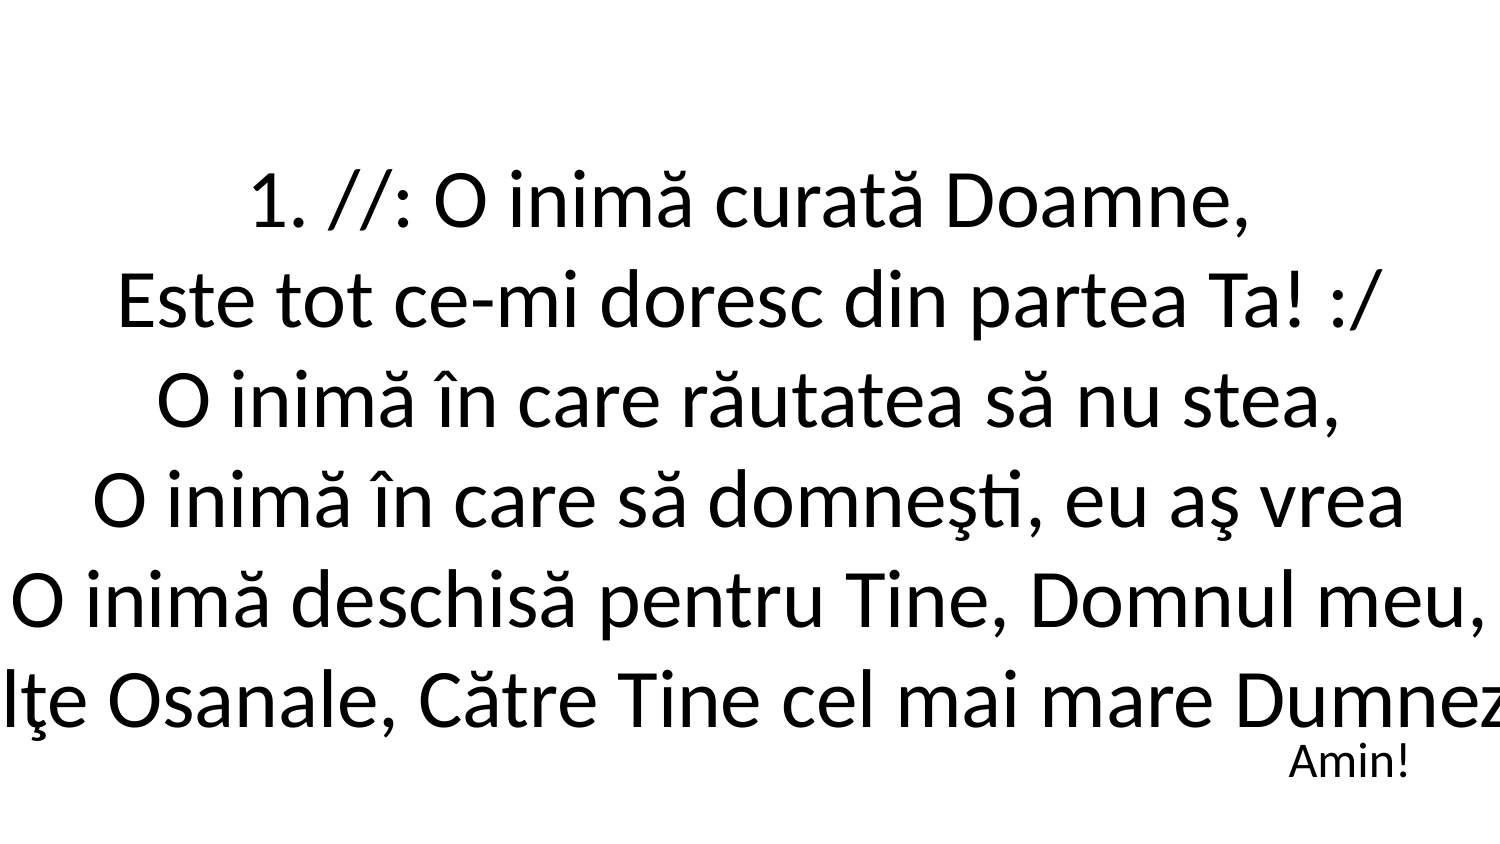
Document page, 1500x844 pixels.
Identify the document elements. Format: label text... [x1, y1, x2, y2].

text_box 1. //: O inimă curată Doamne, Este tot ce-mi doresc din partea Ta! :/ O inimă în care răutatea să nu stea, O inimă în care să domneşti, eu aş vrea O inimă deschisă pentru Tine, Domnul meu, Să înalţe Osanale, Către Tine cel mai mare Dumnezeu! :/ [0, 92, 1500, 752]
text_box Amin! [1273, 674, 1427, 795]
